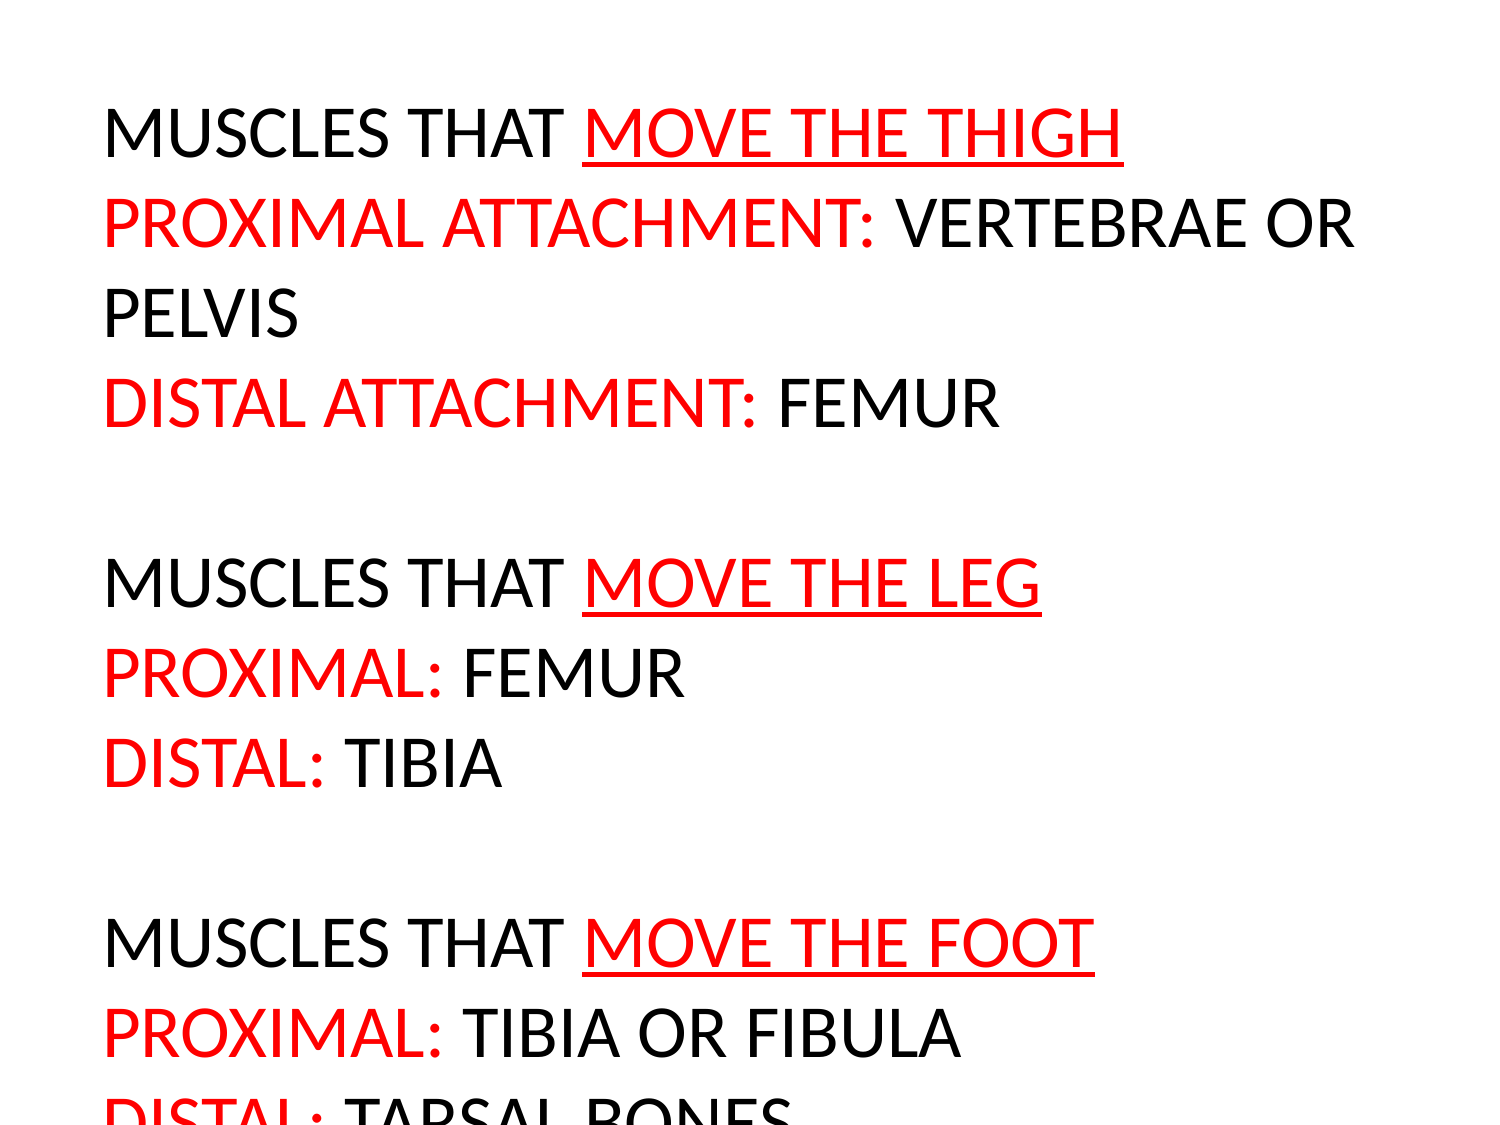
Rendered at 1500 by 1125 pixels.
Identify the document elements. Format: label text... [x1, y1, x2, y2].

text_box Muscles that move the thigh Proximal Attachment: vertebrae or pelvis Distal Attachment: femur Muscles that move the Leg Proximal: femur Distal: tibia Muscles that move the foot Proximal: tibia or fibula Distal: tarsal bones [87, 74, 1400, 1125]
